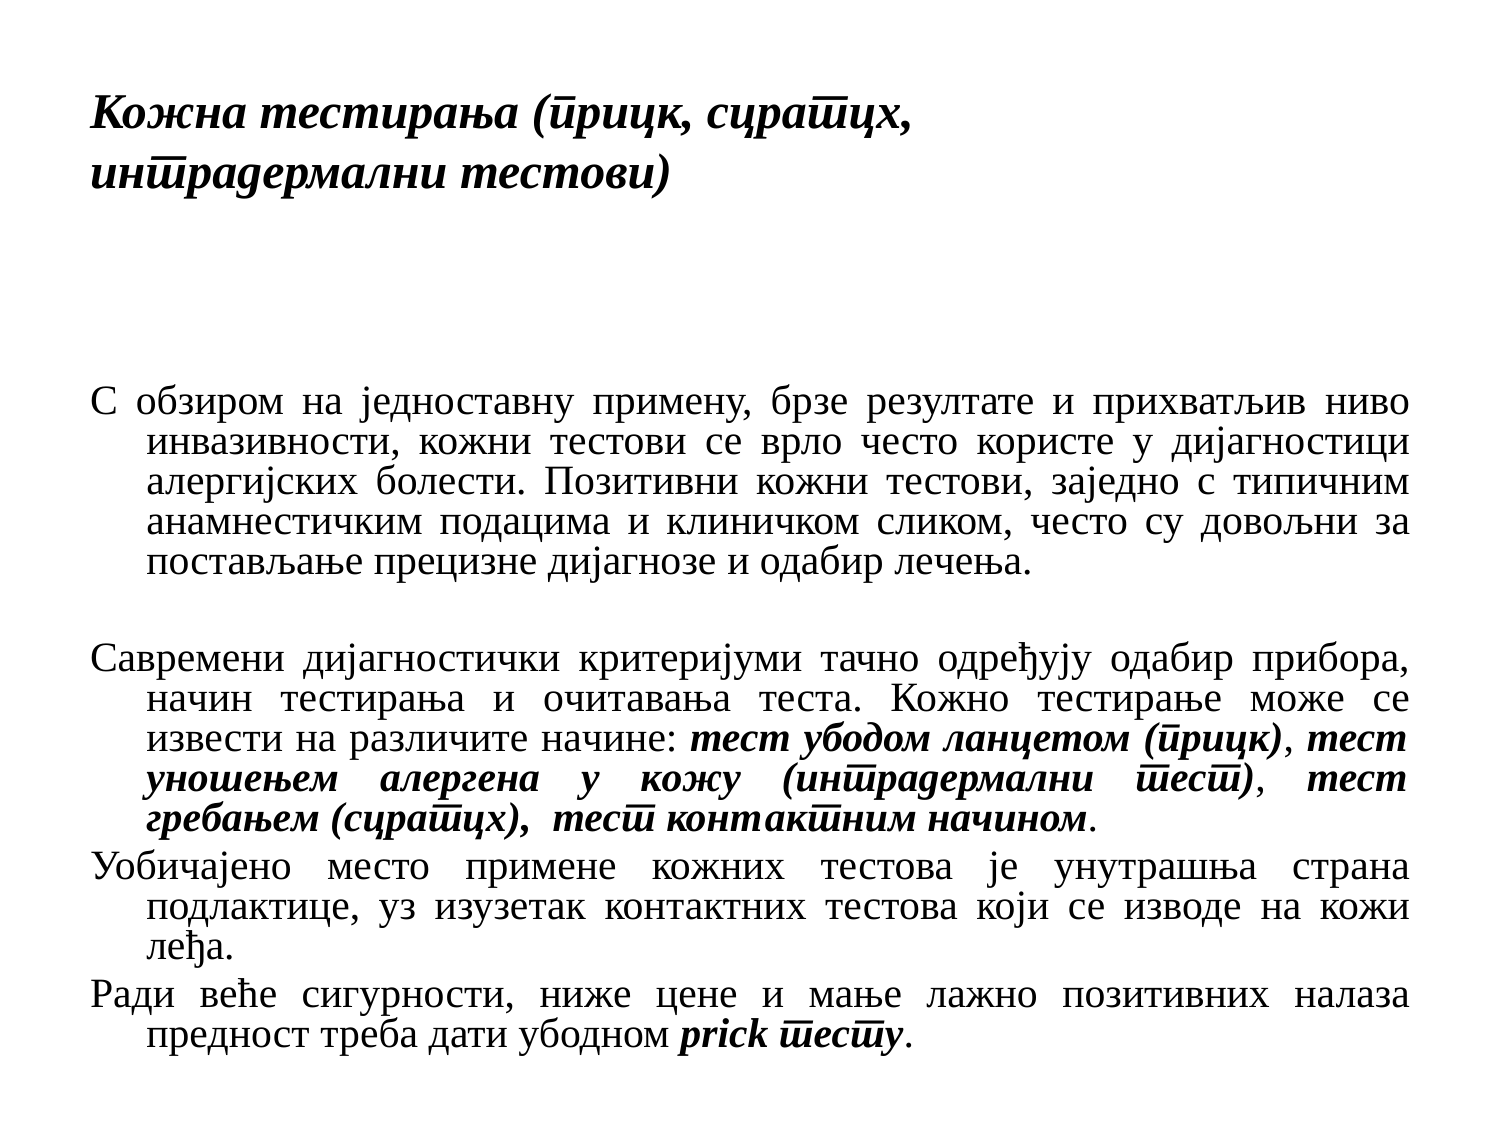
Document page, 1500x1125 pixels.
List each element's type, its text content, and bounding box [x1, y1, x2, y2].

title Кожна тестирања (прицк, сцратцх, интрадермални тестови) [75, 45, 1425, 233]
list С обзиром на једноставну примену, брзе резултате и прихватљив ниво инвазивности, кожни тестови се врло често користе у дијагностици алергијских болести. Позитивни кожни тестови, заједно с типичним анамнестичким подацима и клиничком сликом, често су довољни за постављање прецизне дијагнозе и одабир лечења. Савремени дијагностички критеријуми тачно одређују одабир прибора, начин тестирања и очитавања теста. Кожно тестирање може се извести на различите начине: тест убодом ланцетом (прицк), тест уношењем алергена у кожу (интрадермални тест), тест гребањем (сцратцх), тест контактним начином. Уобичајено место примене кожних тестова је унутрашња страна подлактице, уз изузетак контактних тестова који се изводе на кожи леђа. Ради веће сигурности, ниже цене и мање лажно позитивних налаза предност треба дати убодном prick тесту. [75, 375, 1425, 1083]
